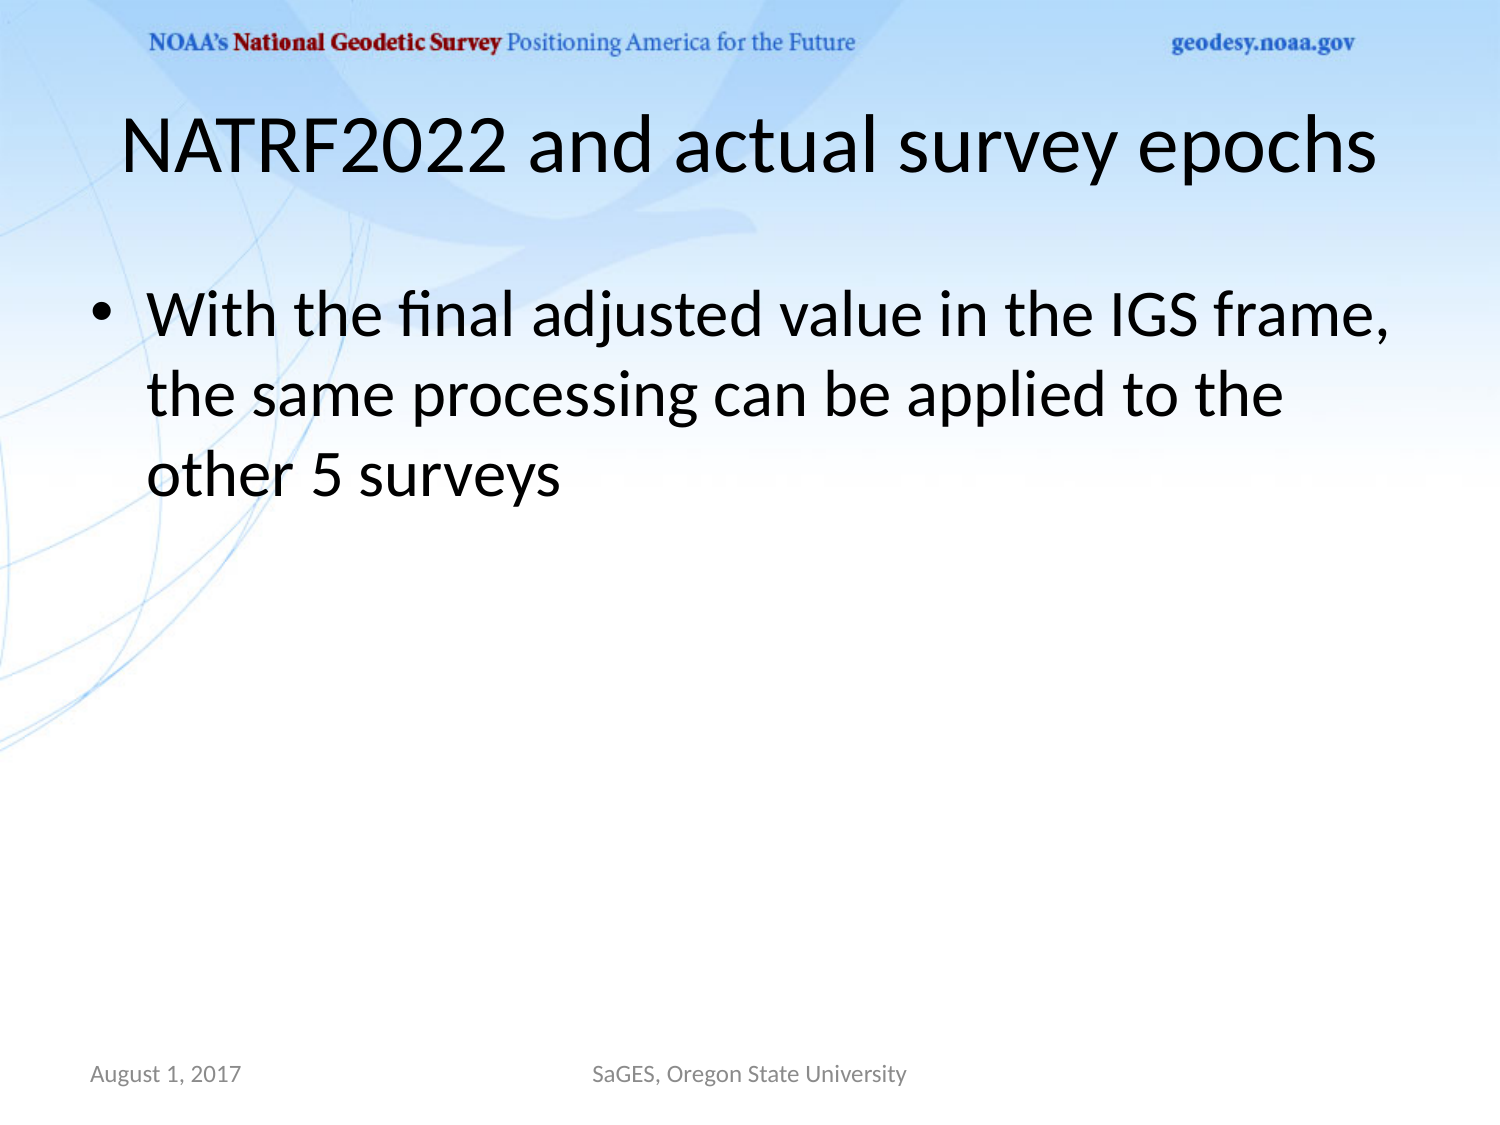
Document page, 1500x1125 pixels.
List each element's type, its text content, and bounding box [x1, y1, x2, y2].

list With the final adjusted value in the IGS frame, the same processing can be applied to the other 5 surveys [75, 262, 1425, 1005]
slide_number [75, 1042, 425, 1103]
footer SaGES, Oregon State University [512, 1042, 988, 1103]
title NATRF2022 and actual survey epochs [75, 45, 1425, 233]
picture [0, 0, 1500, 1125]
